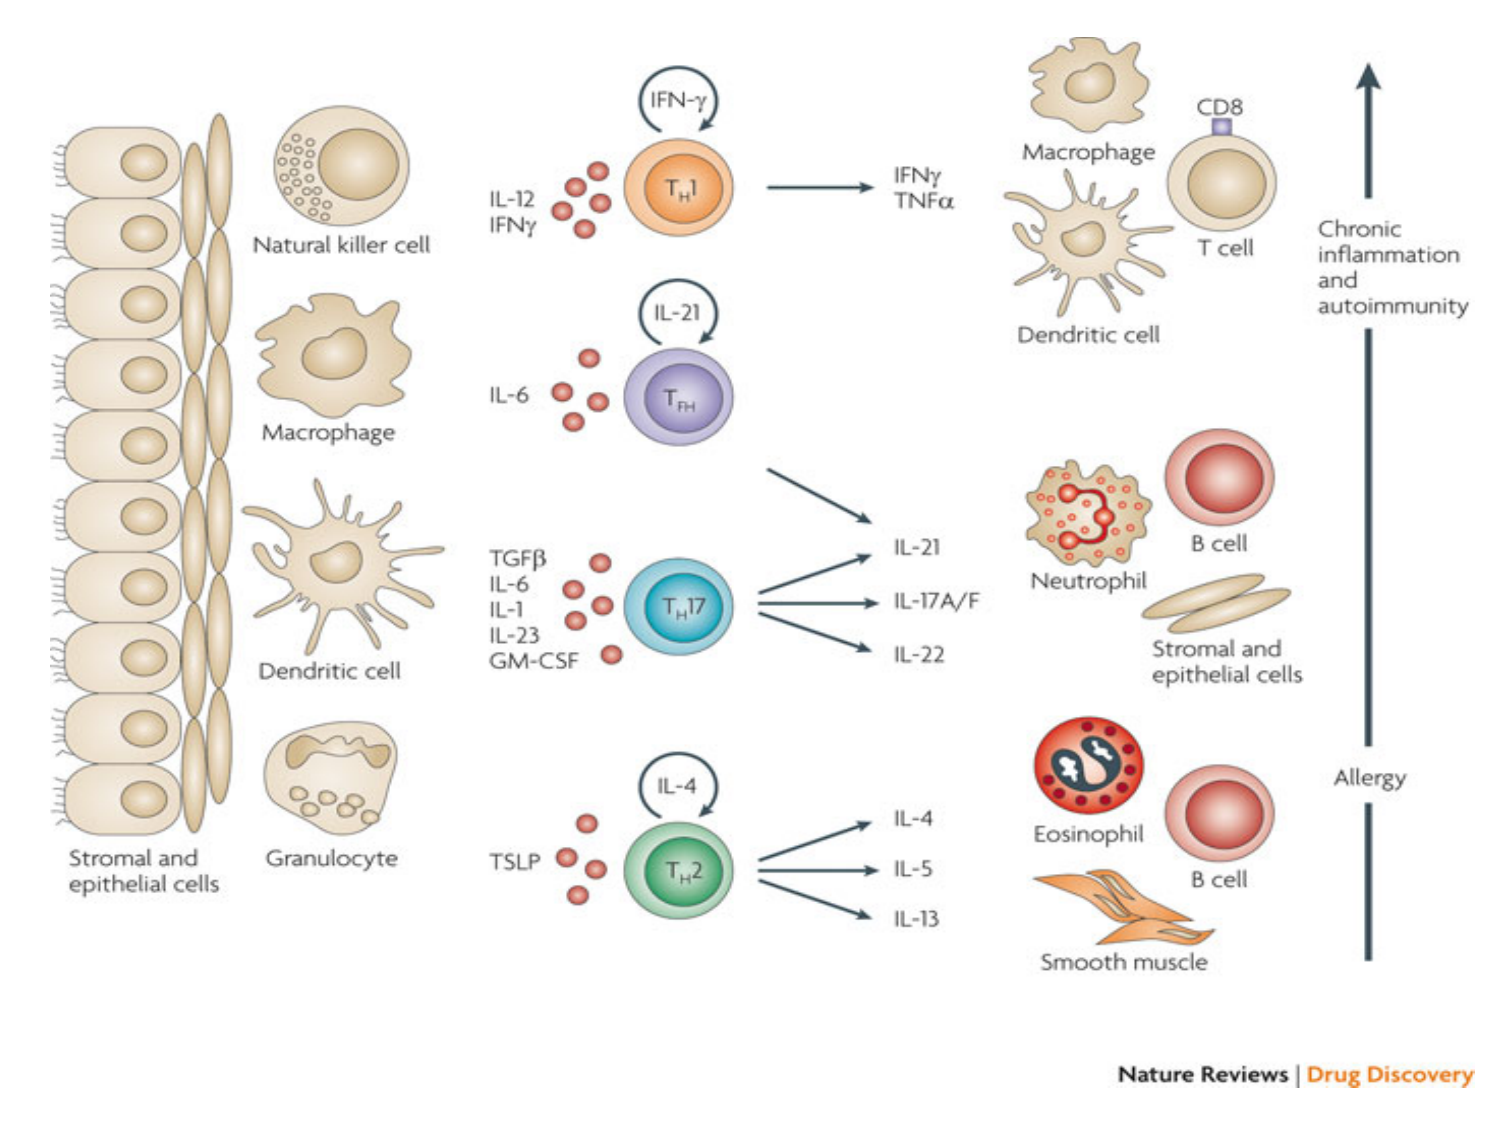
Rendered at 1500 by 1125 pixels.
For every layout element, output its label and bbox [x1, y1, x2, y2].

picture [49, 37, 1476, 1088]
